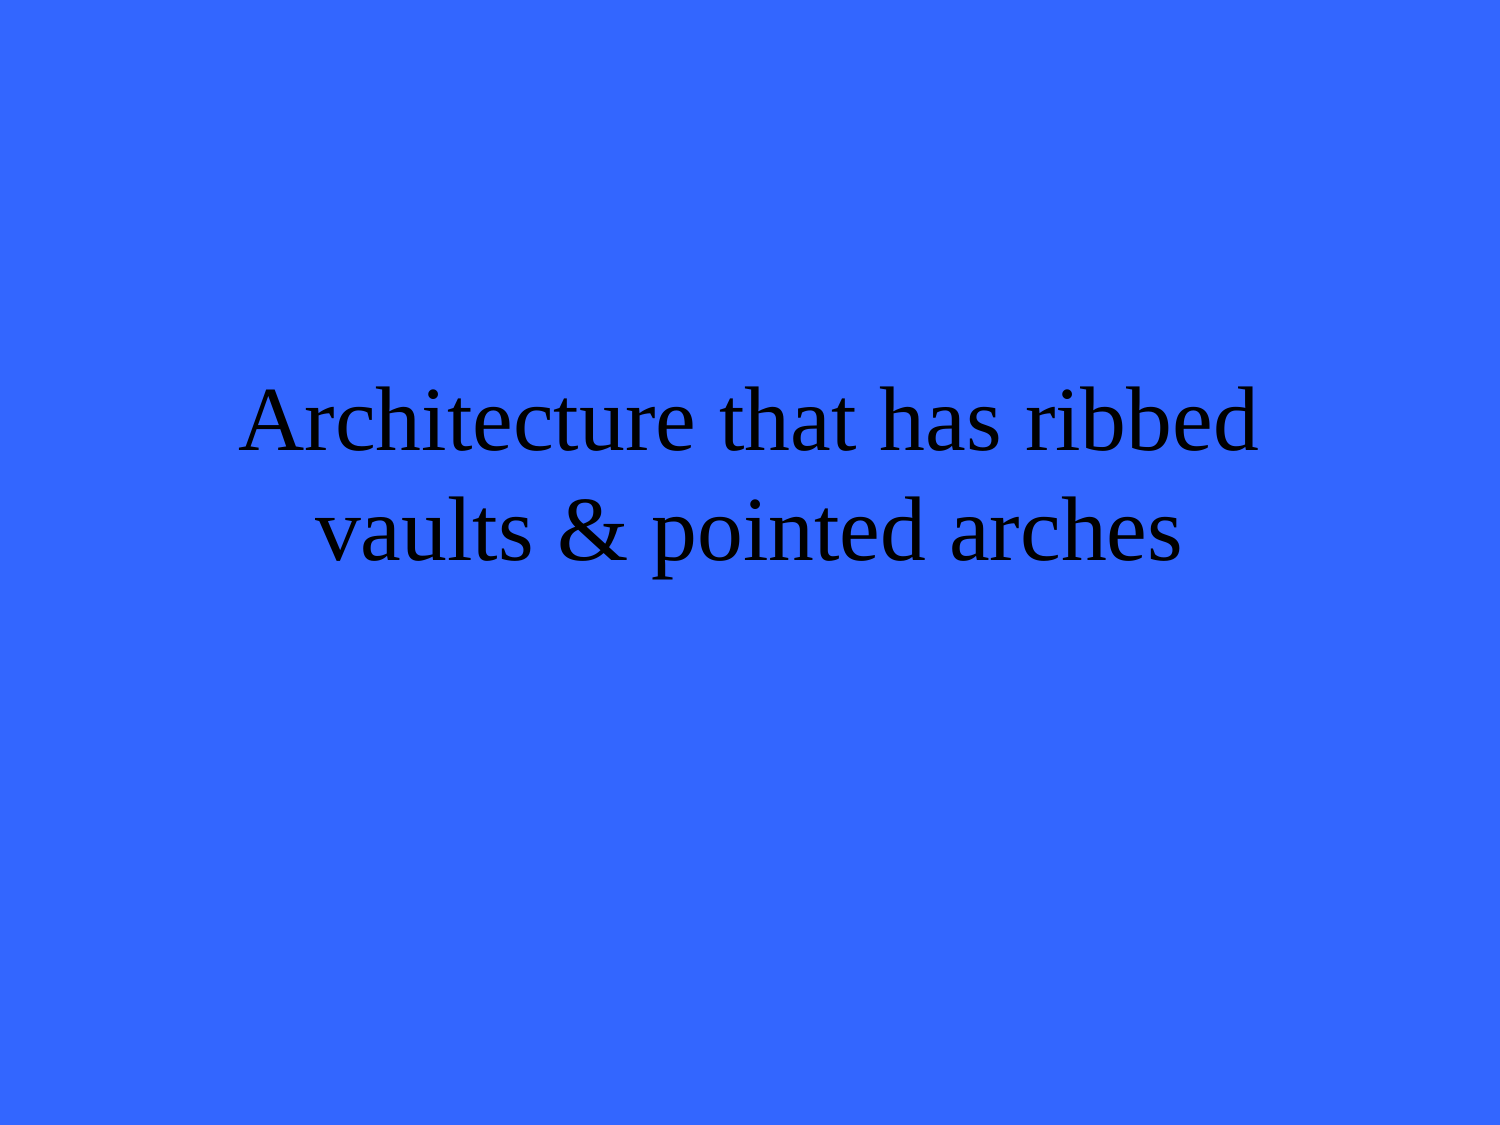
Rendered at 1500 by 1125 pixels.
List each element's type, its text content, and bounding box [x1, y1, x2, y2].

title Architecture that has ribbed vaults & pointed arches [112, 374, 1388, 563]
